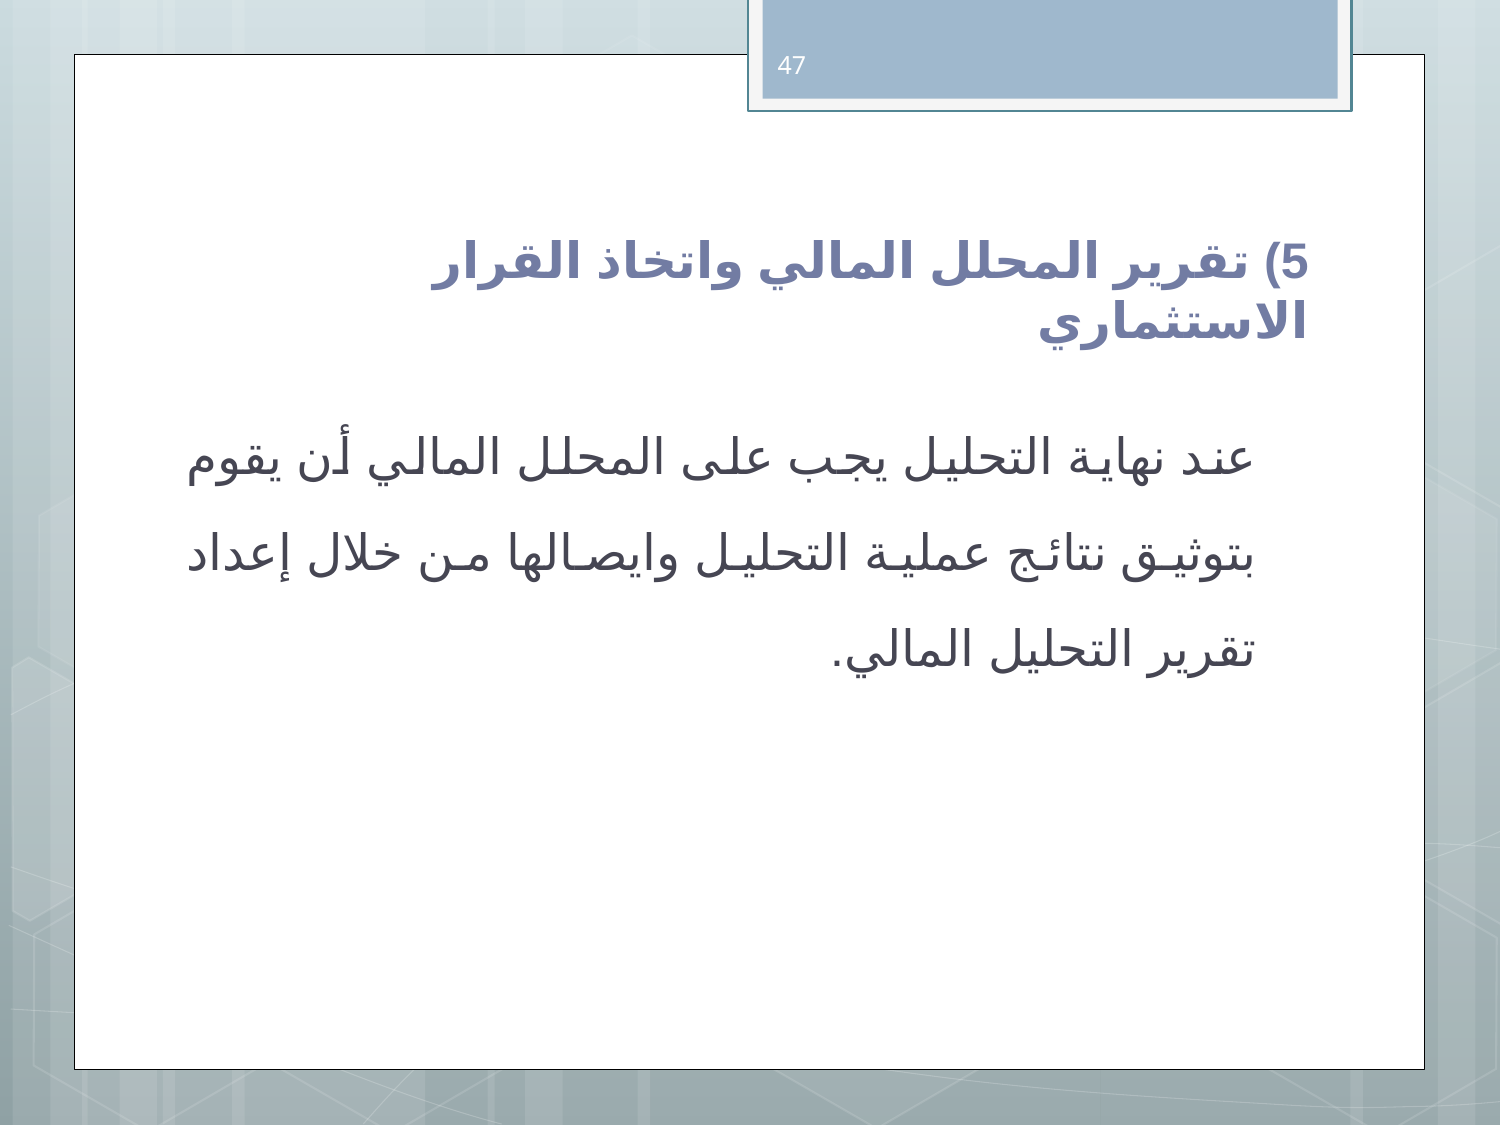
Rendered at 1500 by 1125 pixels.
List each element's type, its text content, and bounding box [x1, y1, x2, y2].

title 5) تقرير المحلل المالي واتخاذ القرار الاستثماري [171, 168, 1324, 357]
list عند نهاية التحليل يجب على المحلل المالي أن يقوم بتوثيق نتائج عملية التحليل وايصالها من خلال إعداد تقرير التحليل المالي. [171, 381, 1283, 957]
slide_number 47 [762, 36, 982, 97]
